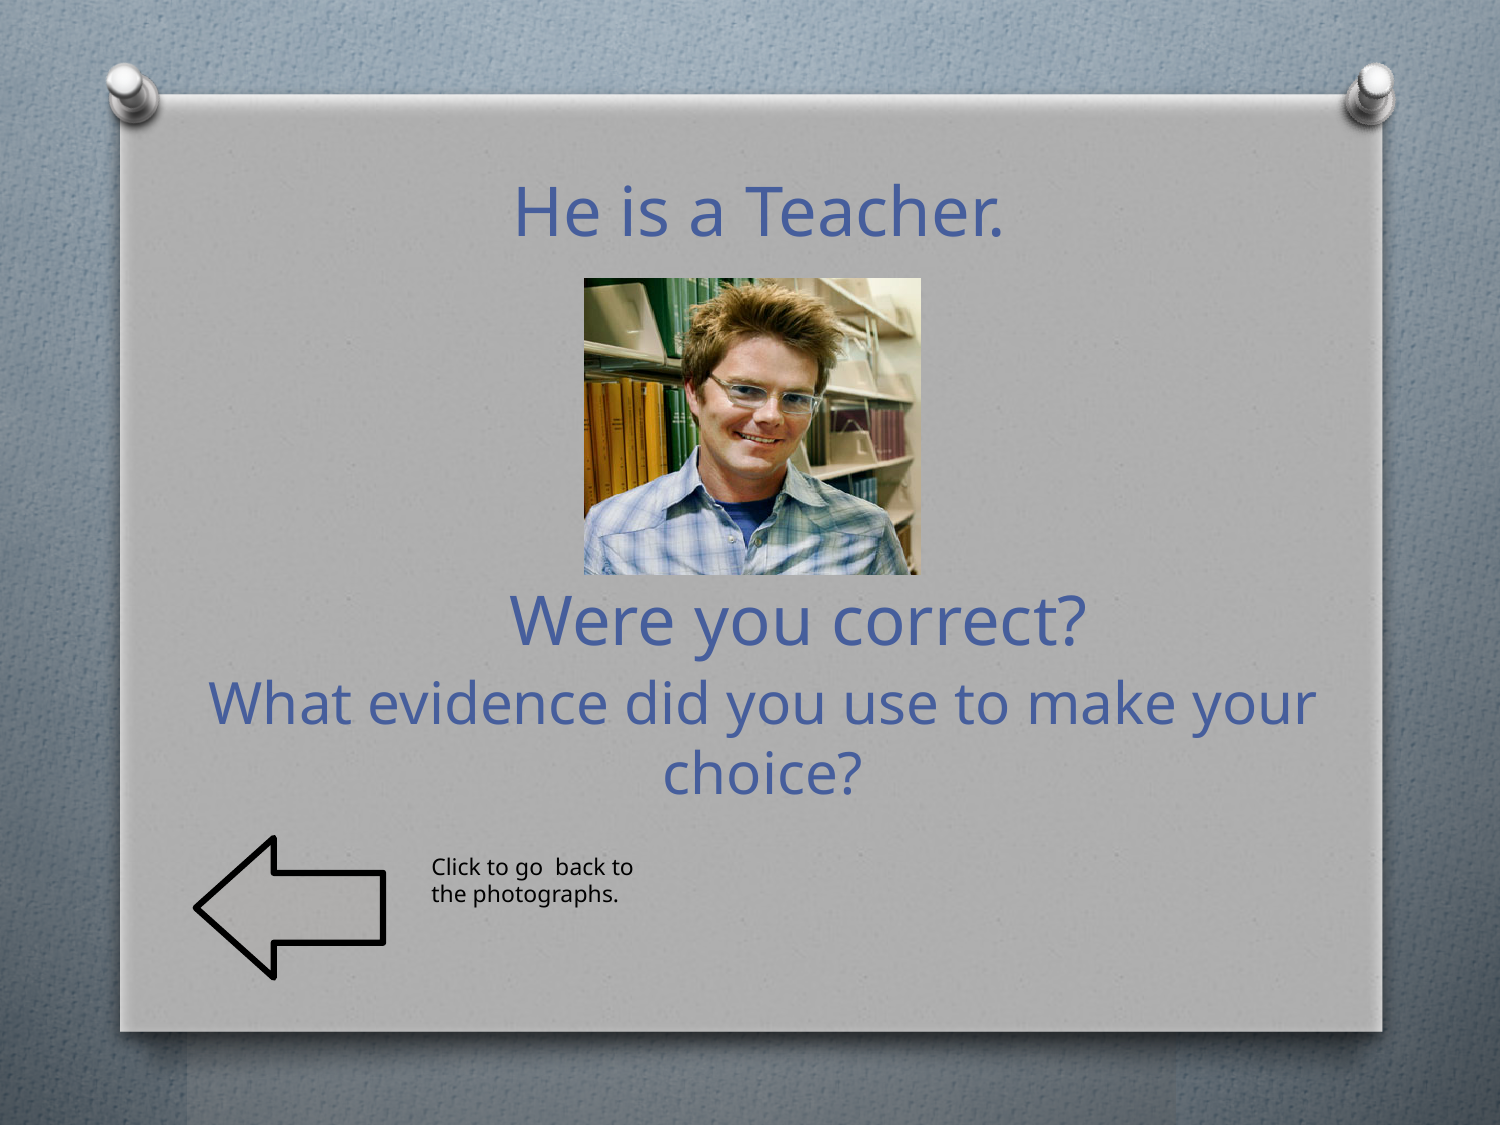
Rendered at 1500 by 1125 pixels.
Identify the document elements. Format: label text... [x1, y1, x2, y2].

text_box He is a Teacher. [0, 161, 1500, 257]
text_box Were you correct? [395, 570, 1202, 659]
picture [1317, 35, 1439, 156]
picture [584, 278, 921, 575]
text_box What evidence did you use to make your choice? [187, 659, 1339, 813]
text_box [182, 845, 655, 970]
picture [75, 31, 197, 152]
